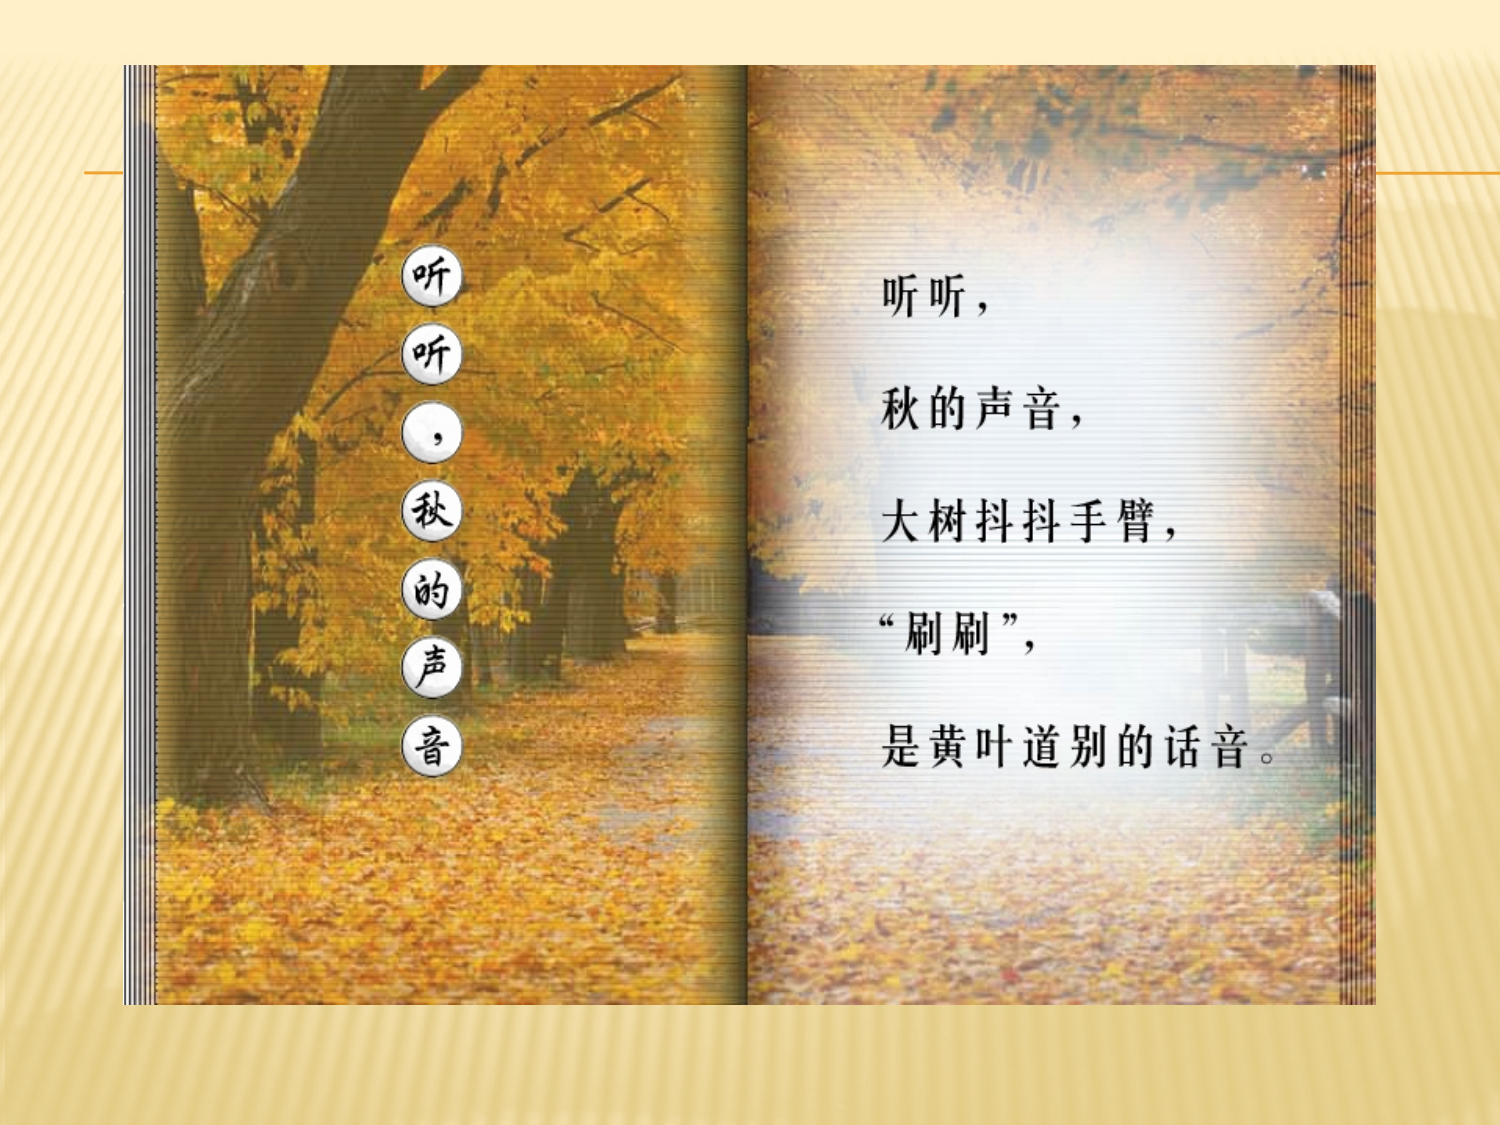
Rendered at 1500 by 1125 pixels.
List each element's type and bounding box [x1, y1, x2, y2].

list [123, 65, 1377, 1006]
